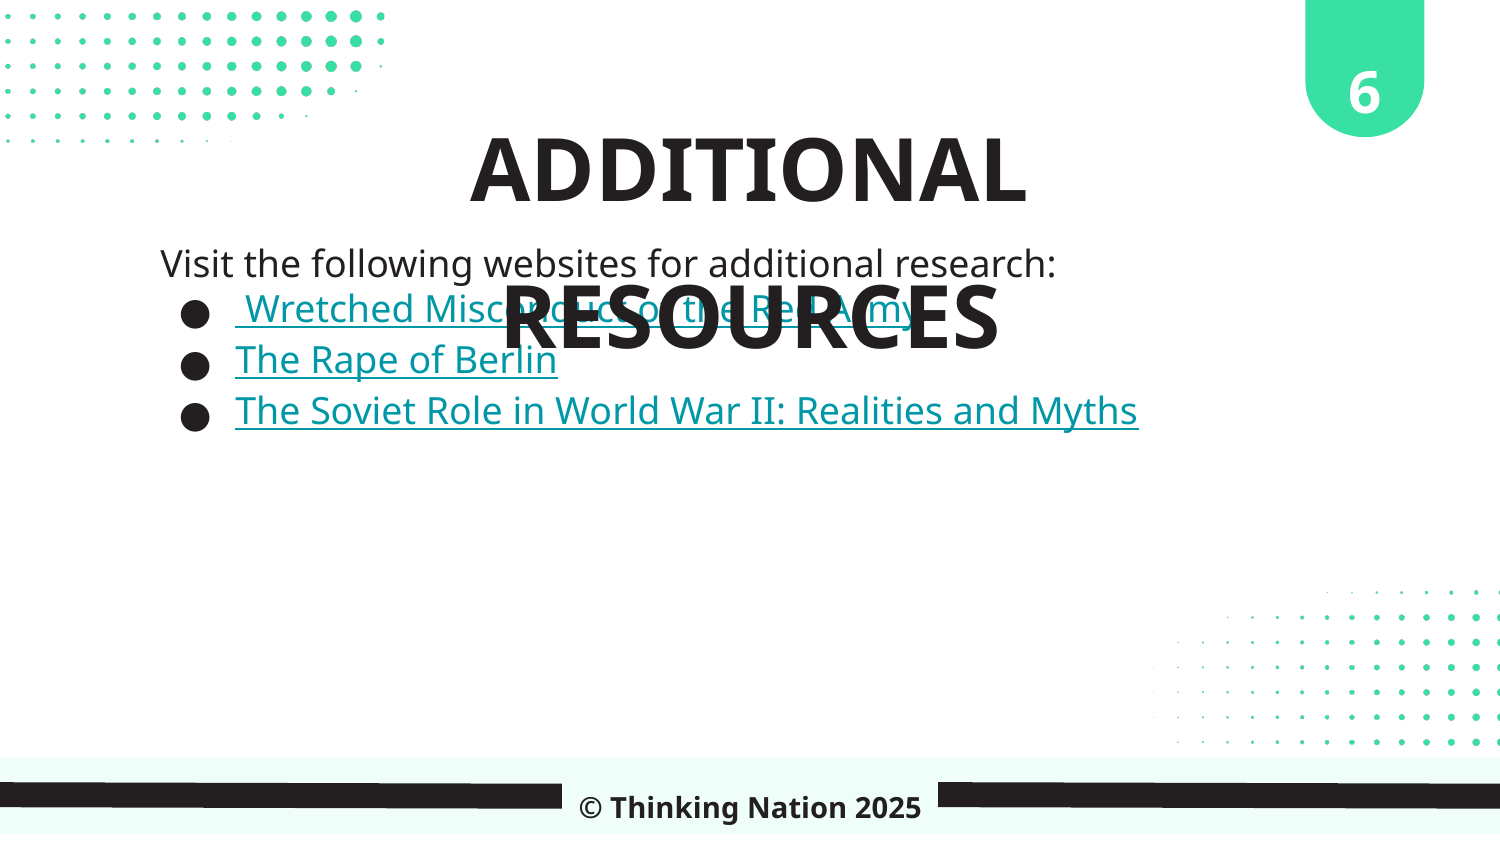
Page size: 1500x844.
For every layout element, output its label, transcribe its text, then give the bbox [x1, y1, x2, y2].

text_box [1300, 0, 1430, 138]
text_box [0, 0, 385, 144]
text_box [0, 756, 1500, 835]
text_box ADDITIONAL RESOURCES [209, 71, 1291, 366]
text_box [1128, 590, 1500, 755]
text_box Visit the following websites for additional research: Wretched Misconduct of the Red Army The Rape of Berlin The Soviet Role in World War II: Realities and Myths [160, 240, 1340, 439]
